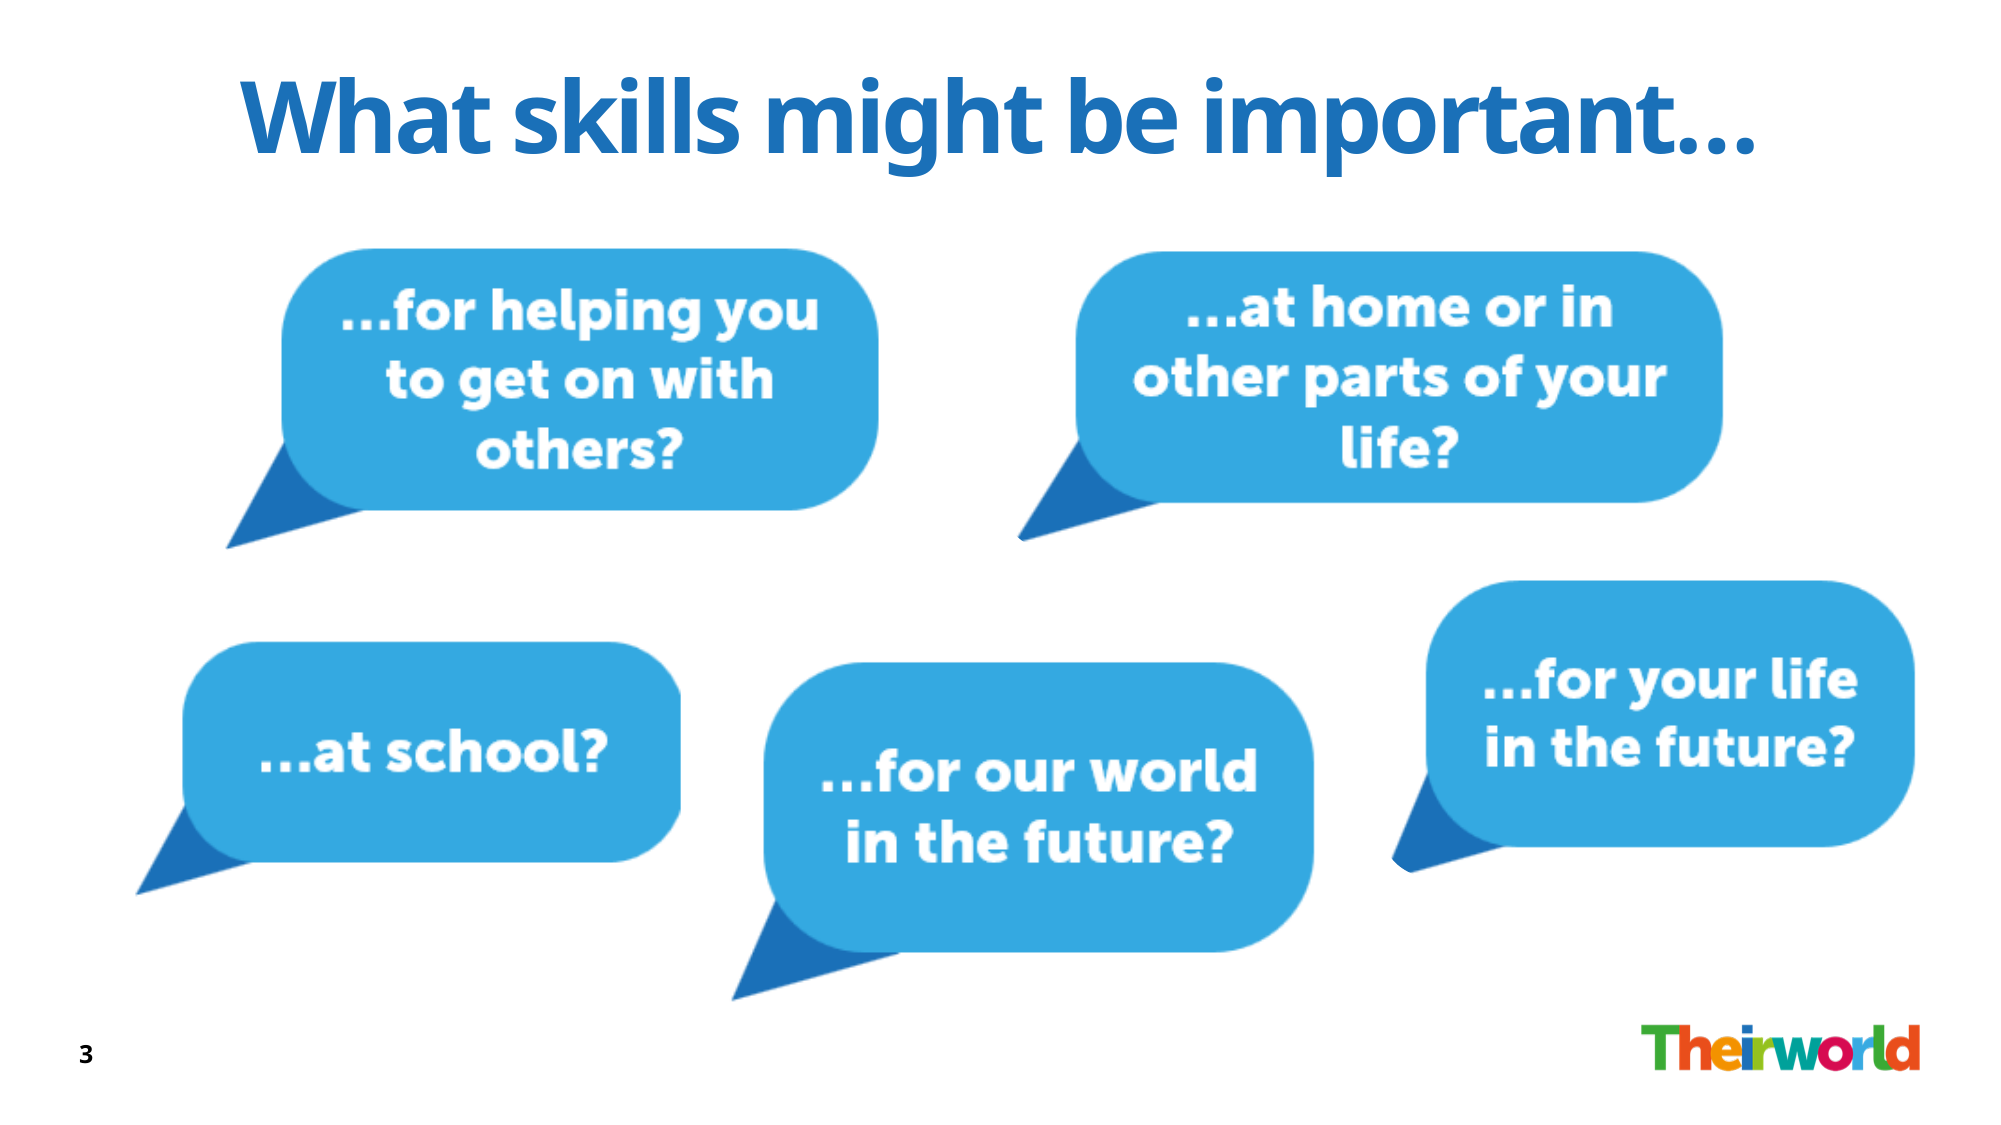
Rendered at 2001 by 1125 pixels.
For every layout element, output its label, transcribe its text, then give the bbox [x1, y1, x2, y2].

picture [199, 240, 897, 556]
picture [134, 631, 681, 944]
slide_number 3 [79, 1023, 190, 1073]
picture [693, 631, 1320, 1024]
picture [1380, 572, 1983, 878]
picture [999, 228, 1738, 551]
title What skills might be important… [89, 43, 1911, 199]
picture [1633, 1014, 1928, 1082]
